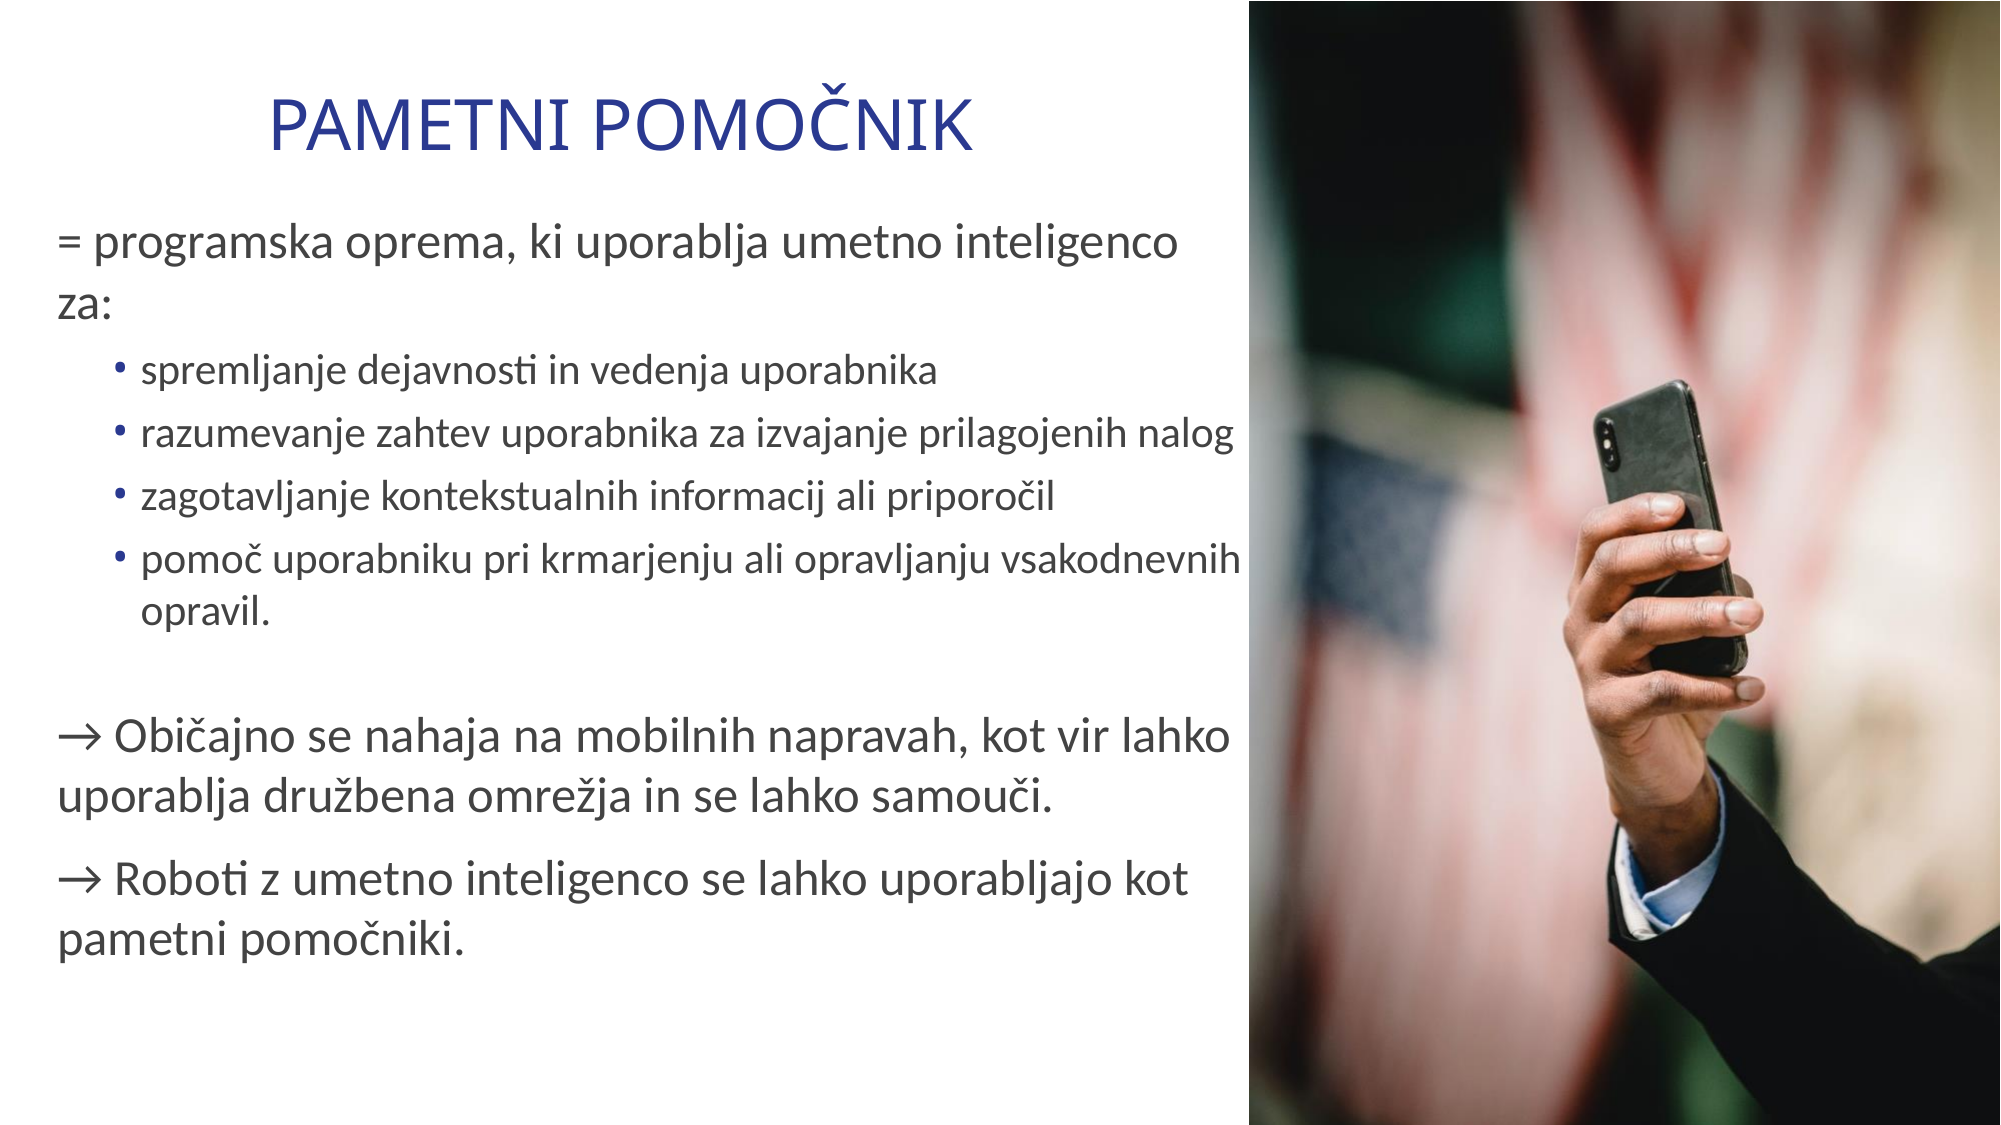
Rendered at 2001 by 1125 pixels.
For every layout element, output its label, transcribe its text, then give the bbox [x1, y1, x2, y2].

list = programska oprema, ki uporablja umetno inteligenco za: spremljanje dejavnosti in vedenja uporabnika razumevanje zahtev uporabnika za izvajanje prilagojenih nalog zagotavljanje kontekstualnih informacij ali priporočil pomoč uporabniku pri krmarjenju ali opravljanju vsakodnevnih opravil. → Običajno se nahaja na mobilnih napravah, kot vir lahko uporablja družbena omrežja in se lahko samouči. → Roboti z umetno inteligenco se lahko uporabljajo kot pametni pomočniki. [14, 200, 1244, 1034]
picture [1249, 1, 2000, 1125]
title PAMETNI POMOČNIK [252, 54, 1022, 200]
